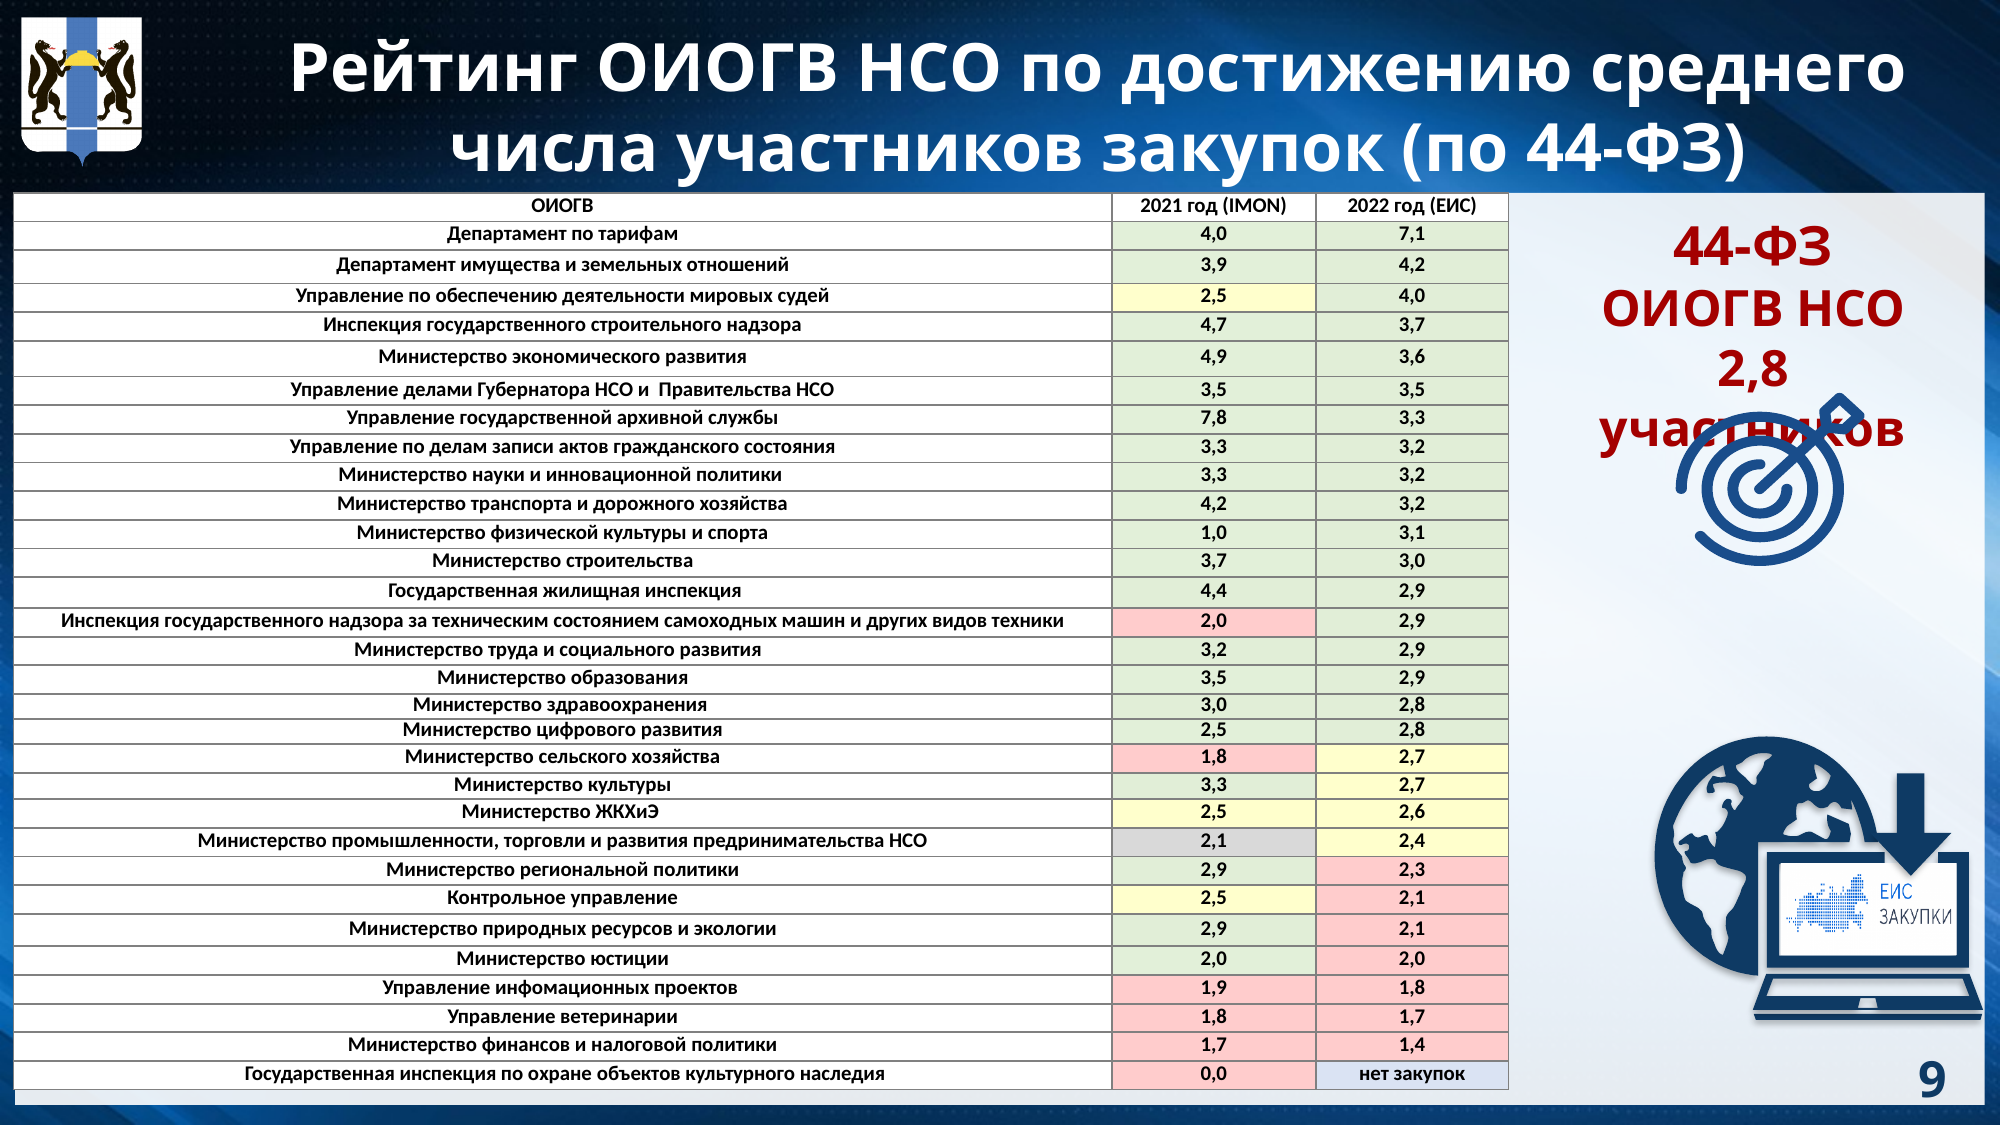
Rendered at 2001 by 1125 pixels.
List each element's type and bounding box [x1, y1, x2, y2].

text_box [1675, 392, 1865, 567]
text_box [1654, 736, 1984, 1020]
picture [0, 0, 2000, 1125]
